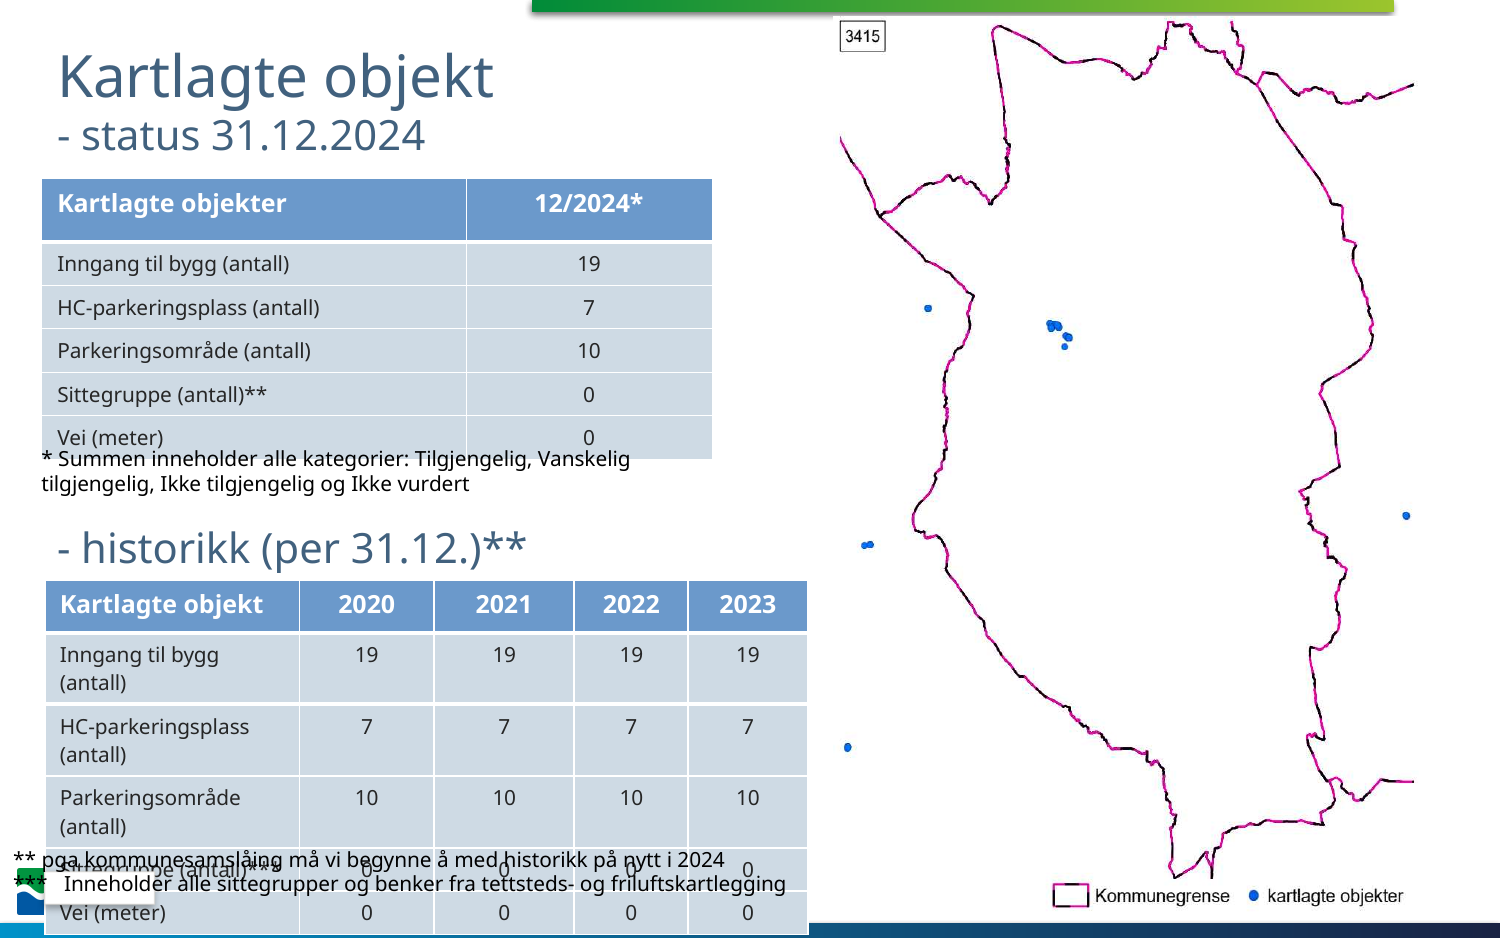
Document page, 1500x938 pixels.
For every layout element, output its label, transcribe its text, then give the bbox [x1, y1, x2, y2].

table_cell 7 [689, 706, 807, 775]
table_cell Vei (meter) [42, 416, 466, 438]
table_cell 7 [467, 286, 712, 328]
table_header Kartlagte objekt [46, 581, 299, 631]
table_cell 10 [575, 777, 687, 838]
table_cell Parkeringsområde (antall) [42, 329, 466, 372]
text_box - historikk (per 31.12.)** [42, 496, 828, 580]
table_cell Sittegruppe (antall)** [42, 373, 466, 415]
table_cell 0 [435, 904, 573, 934]
table_header 2023 [689, 581, 807, 631]
table_cell 0 [575, 904, 687, 934]
table_cell 7 [435, 706, 573, 775]
table_cell 7 [300, 706, 433, 775]
table_cell 7 [575, 706, 687, 775]
table_cell 10 [467, 329, 712, 372]
table_header 12/2024* [467, 179, 712, 240]
table_cell 0 [689, 892, 807, 934]
table_cell 19 [689, 635, 807, 702]
table_header 2022 [575, 581, 687, 631]
table_cell Parkeringsområde (antall) [46, 777, 299, 838]
text_box ** pga kommunesamslåing må vi begynne å med historikk på nytt i 2024 *** Inneholder alle sittegrupper og benker fra tettsteds- og friluftskartlegging [0, 838, 802, 904]
table_cell 10 [435, 777, 573, 838]
table_cell 19 [467, 244, 712, 285]
table_cell 19 [575, 635, 687, 702]
table_cell Vei (meter) [46, 904, 299, 934]
table_cell HC-parkeringsplass (antall) [42, 286, 466, 328]
picture [833, 16, 1419, 913]
table_cell 0 [300, 904, 433, 934]
text_box Kartlagte objekt - status 31.12.2024 [42, 24, 828, 167]
table_cell 10 [300, 777, 433, 838]
table_cell Inngang til bygg (antall) [42, 244, 466, 285]
table_cell 19 [435, 635, 573, 702]
table_cell 10 [689, 777, 807, 847]
table_cell 0 [467, 416, 712, 459]
table_cell 19 [300, 635, 433, 702]
table_header Kartlagte objekter [42, 179, 466, 240]
table_cell 0 [467, 373, 712, 415]
table_header 2021 [435, 581, 573, 631]
text_box * Summen inneholder alle kategorier: Tilgjengelig, Vanskelig tilgjengelig, Ikke tilgjengelig og Ikke vurdert [26, 438, 711, 504]
table_cell 0 [802, 849, 807, 890]
table_cell HC-parkeringsplass (antall) [46, 706, 299, 775]
table_cell Inngang til bygg (antall) [46, 635, 299, 702]
table_header 2020 [300, 581, 433, 631]
